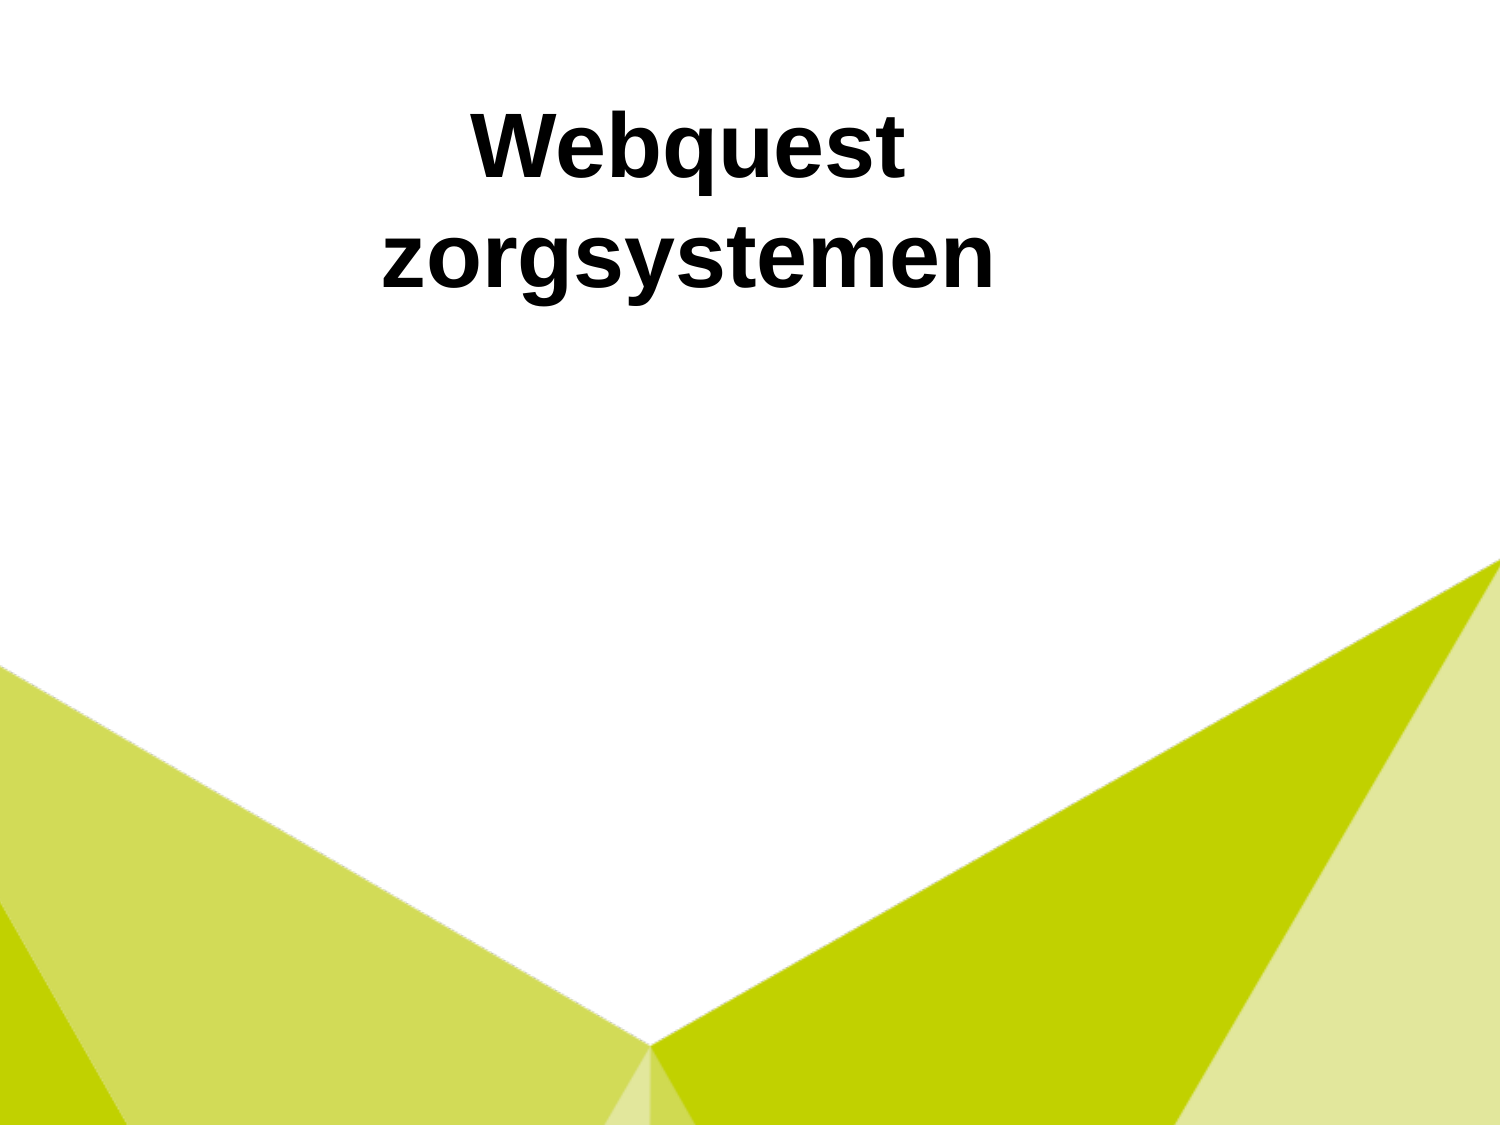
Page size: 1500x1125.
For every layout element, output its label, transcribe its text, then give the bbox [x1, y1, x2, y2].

text_box [73, 270, 1462, 377]
text_box Webquest zorgsystemen [202, 78, 1175, 270]
picture [0, 485, 1500, 1125]
